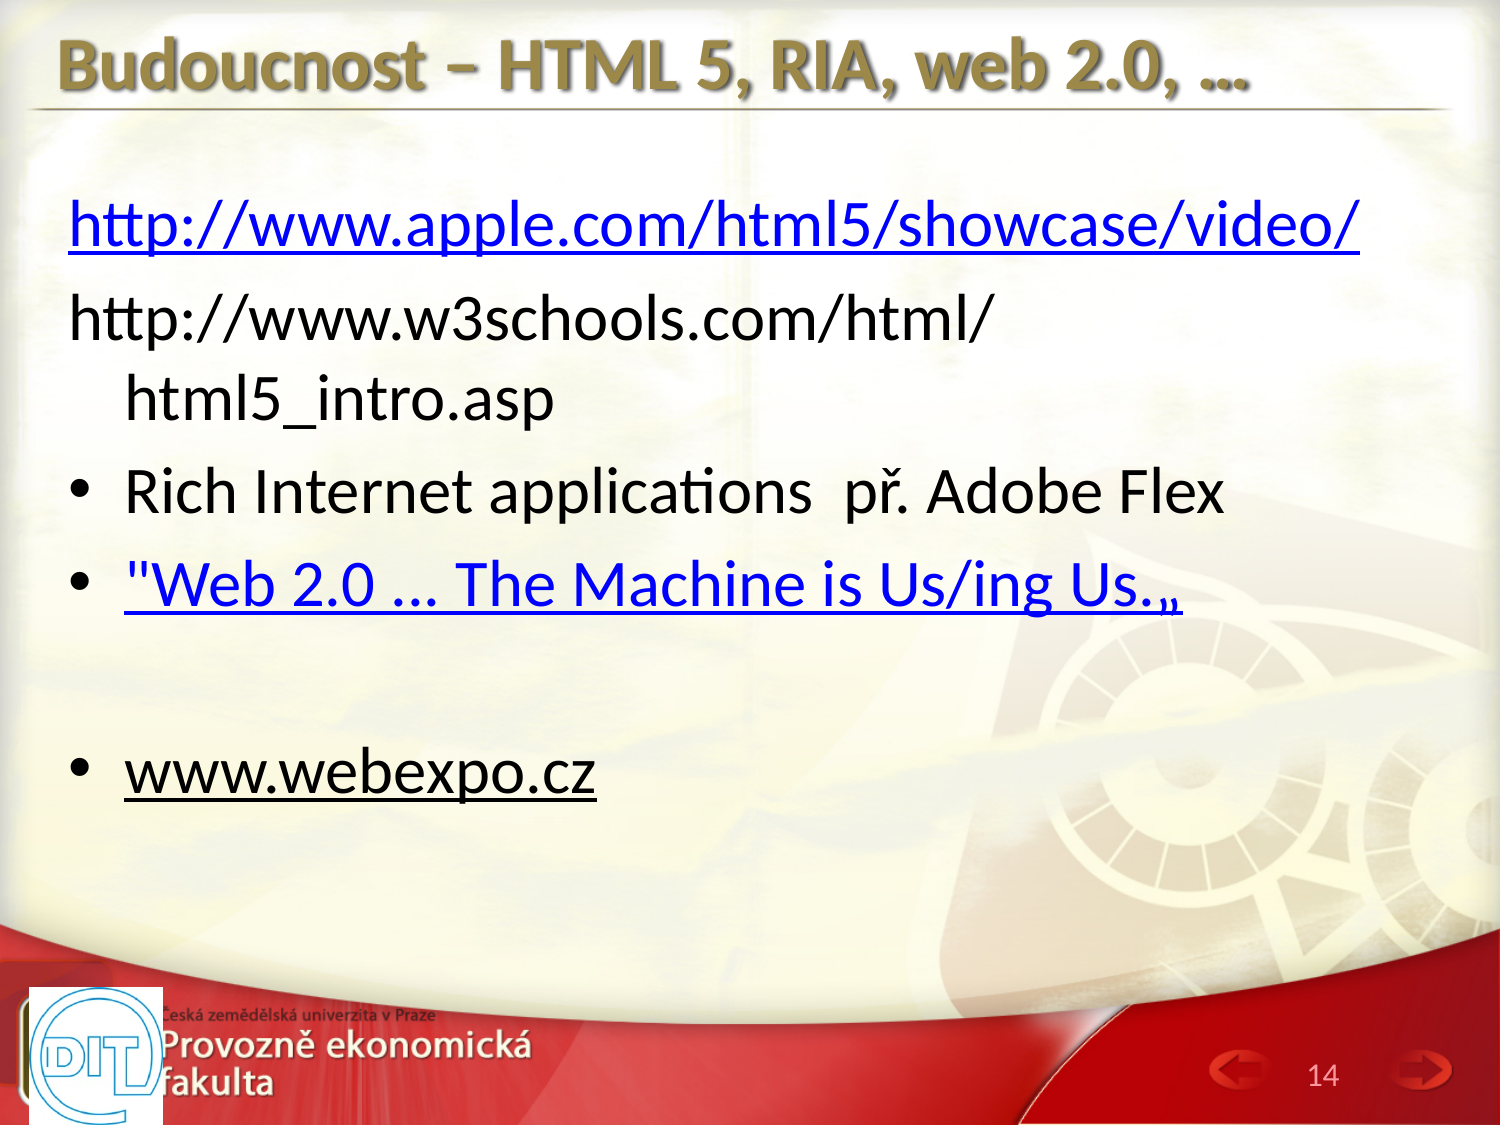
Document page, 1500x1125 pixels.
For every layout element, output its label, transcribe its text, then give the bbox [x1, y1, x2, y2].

list http://www.apple.com/html5/showcase/video/ http://www.w3schools.com/html/html5_intro.asp Rich Internet applications př. Adobe Flex "Web 2.0 ... The Machine is Us/ing Us.„ www.webexpo.cz [53, 172, 1412, 882]
title Budoucnost – HTML 5, RIA, web 2.0, … [41, 7, 1424, 114]
picture [0, 0, 1500, 1125]
